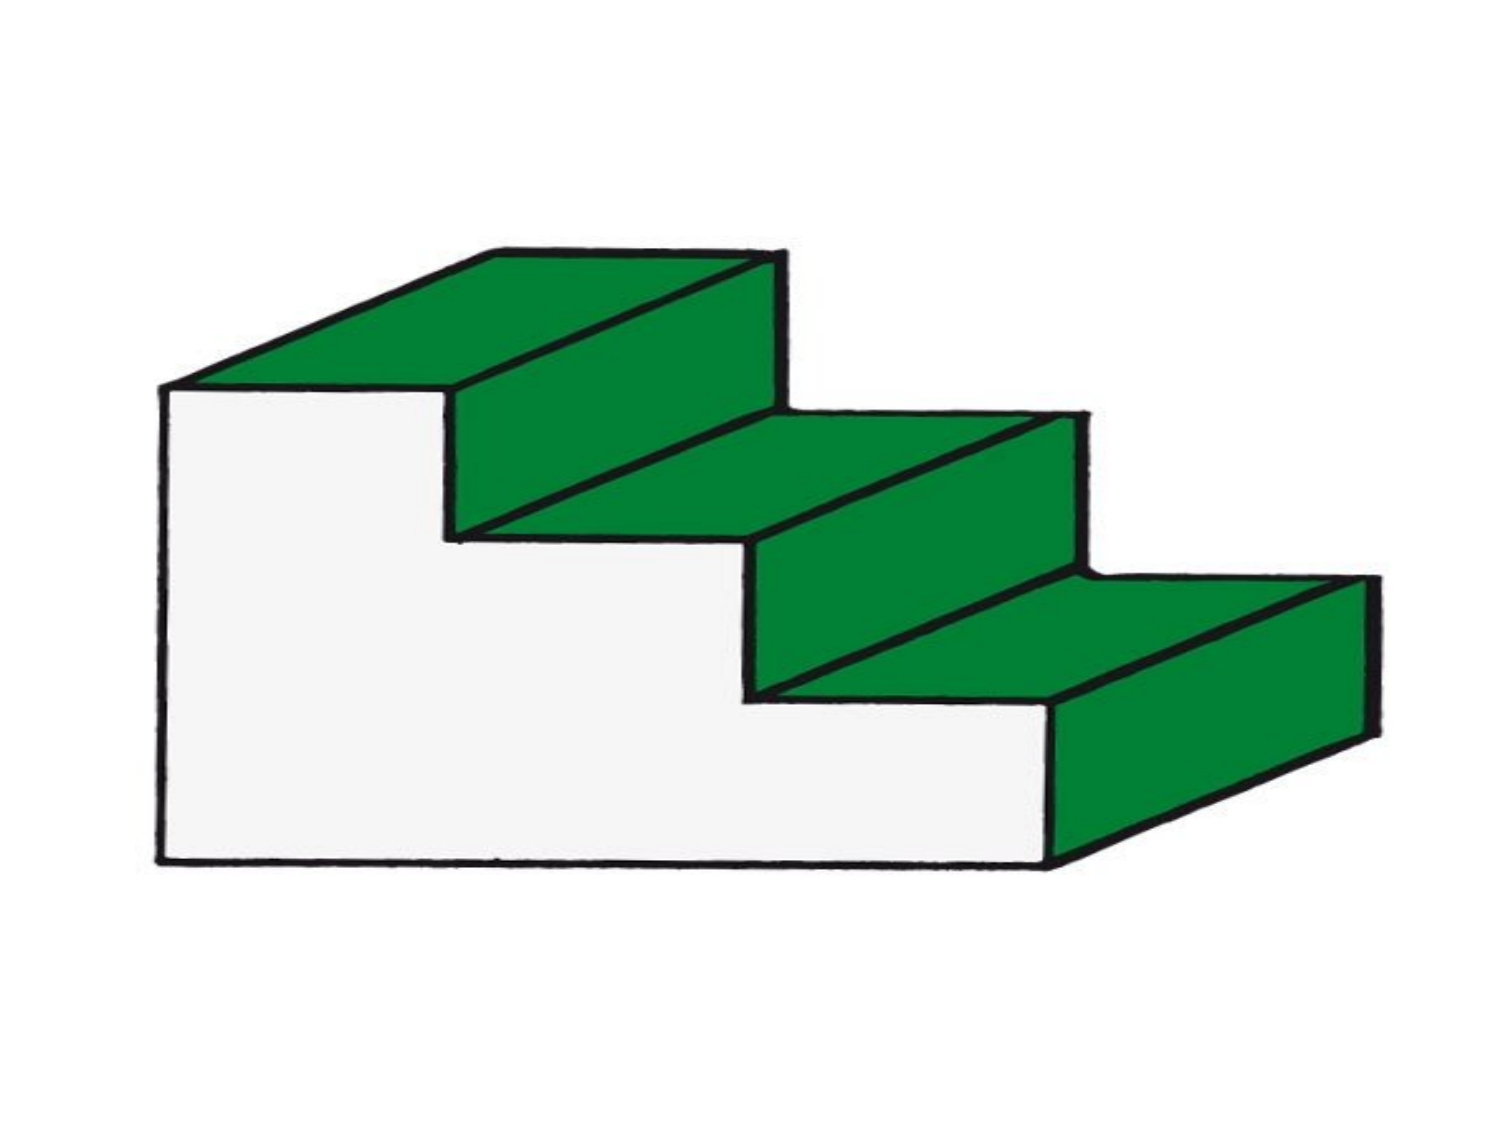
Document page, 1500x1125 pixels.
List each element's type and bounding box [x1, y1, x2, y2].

list [135, 136, 1400, 1024]
